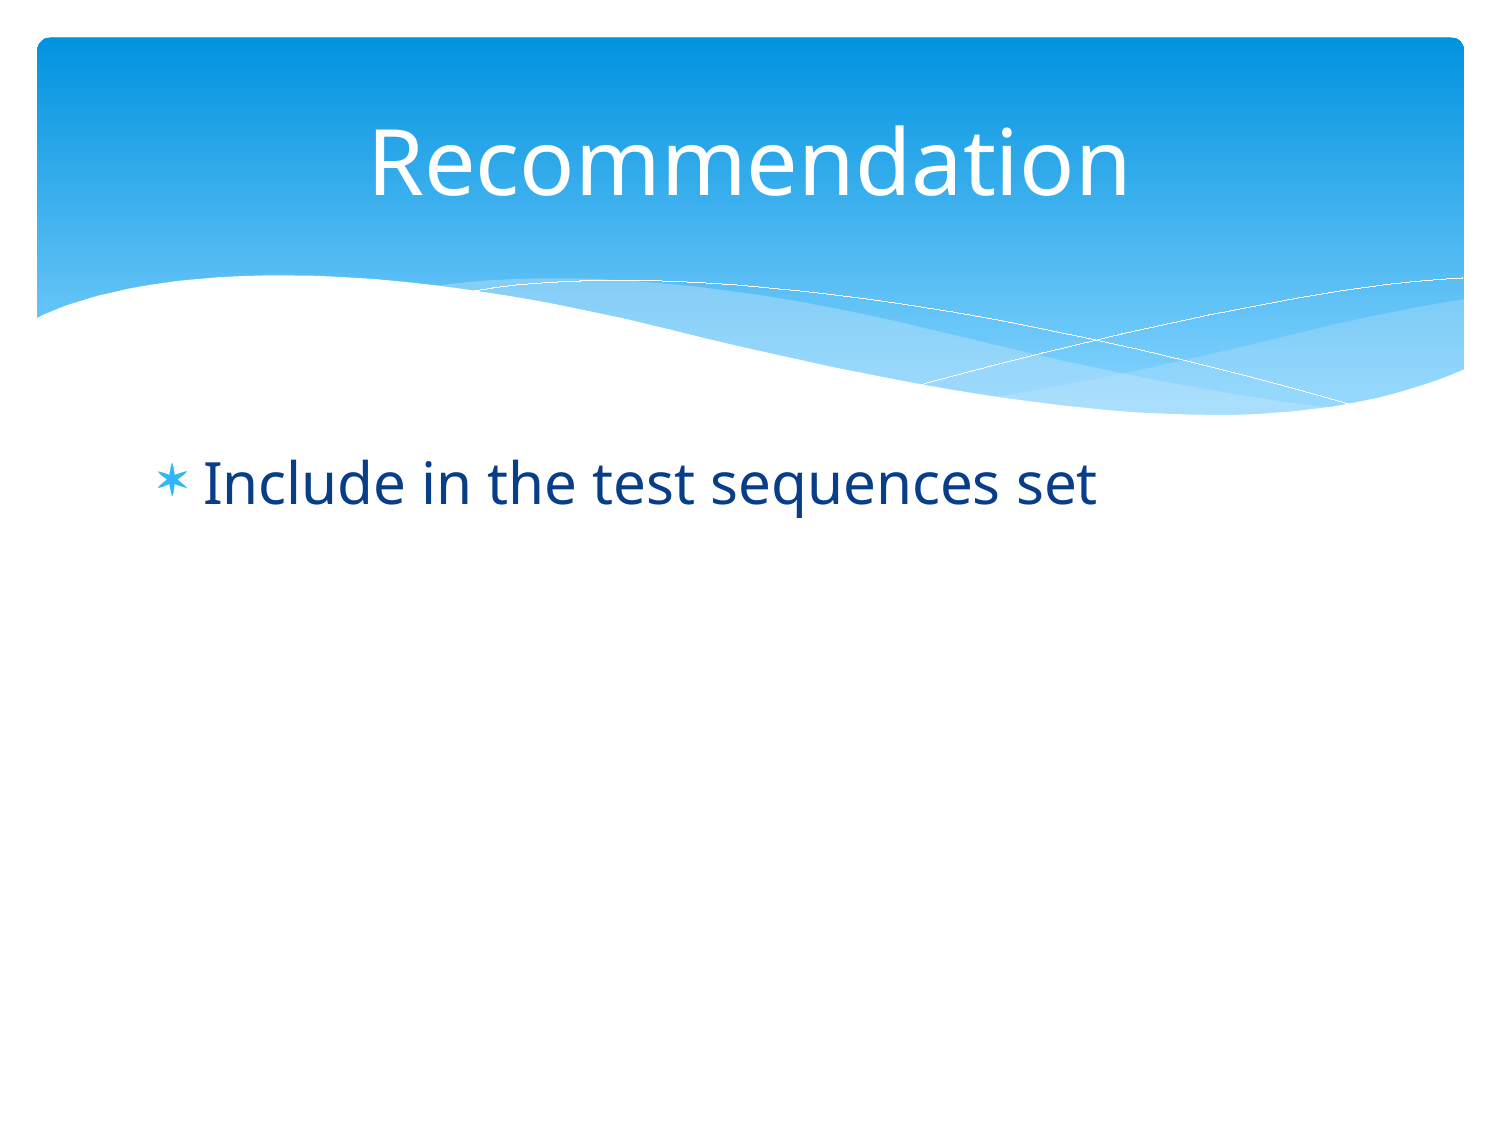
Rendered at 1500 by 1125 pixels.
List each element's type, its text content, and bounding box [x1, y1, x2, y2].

list Include in the test sequences set [143, 438, 1359, 1005]
title Recommendation [75, 55, 1425, 261]
